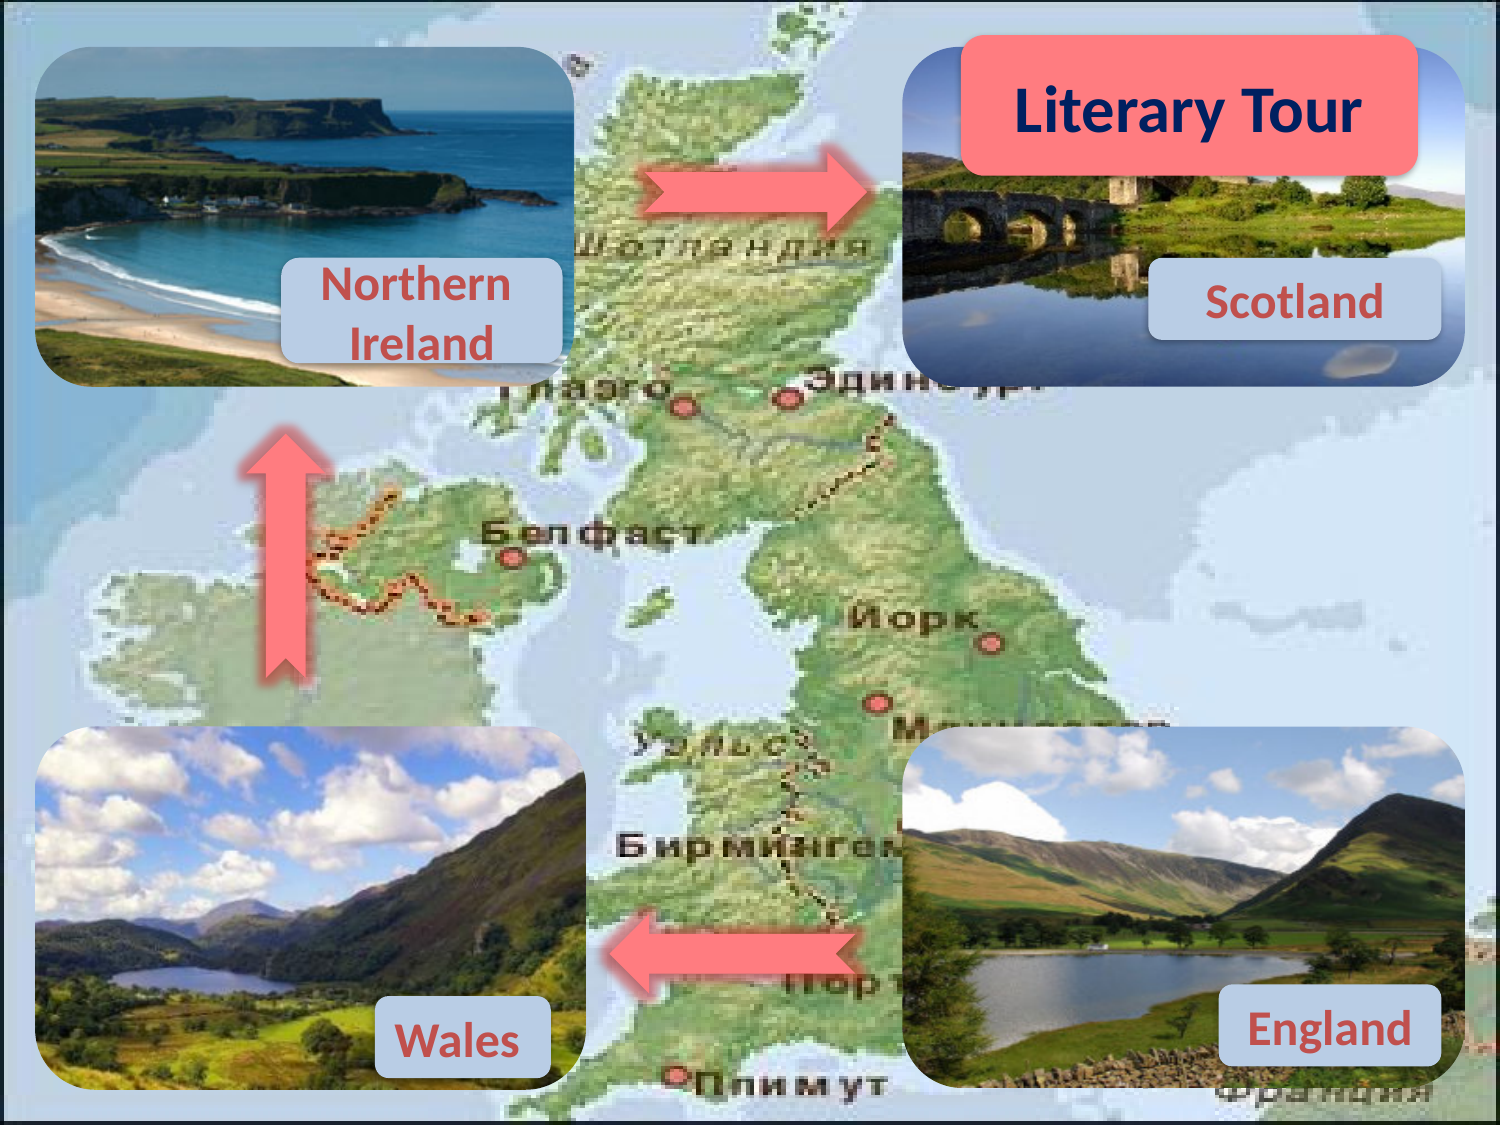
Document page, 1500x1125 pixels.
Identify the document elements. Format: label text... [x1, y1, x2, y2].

text_box [644, 152, 868, 232]
text_box [609, 914, 856, 994]
text_box [246, 433, 326, 678]
text_box Literary Tour [965, 35, 1414, 45]
picture [0, 0, 1500, 1125]
